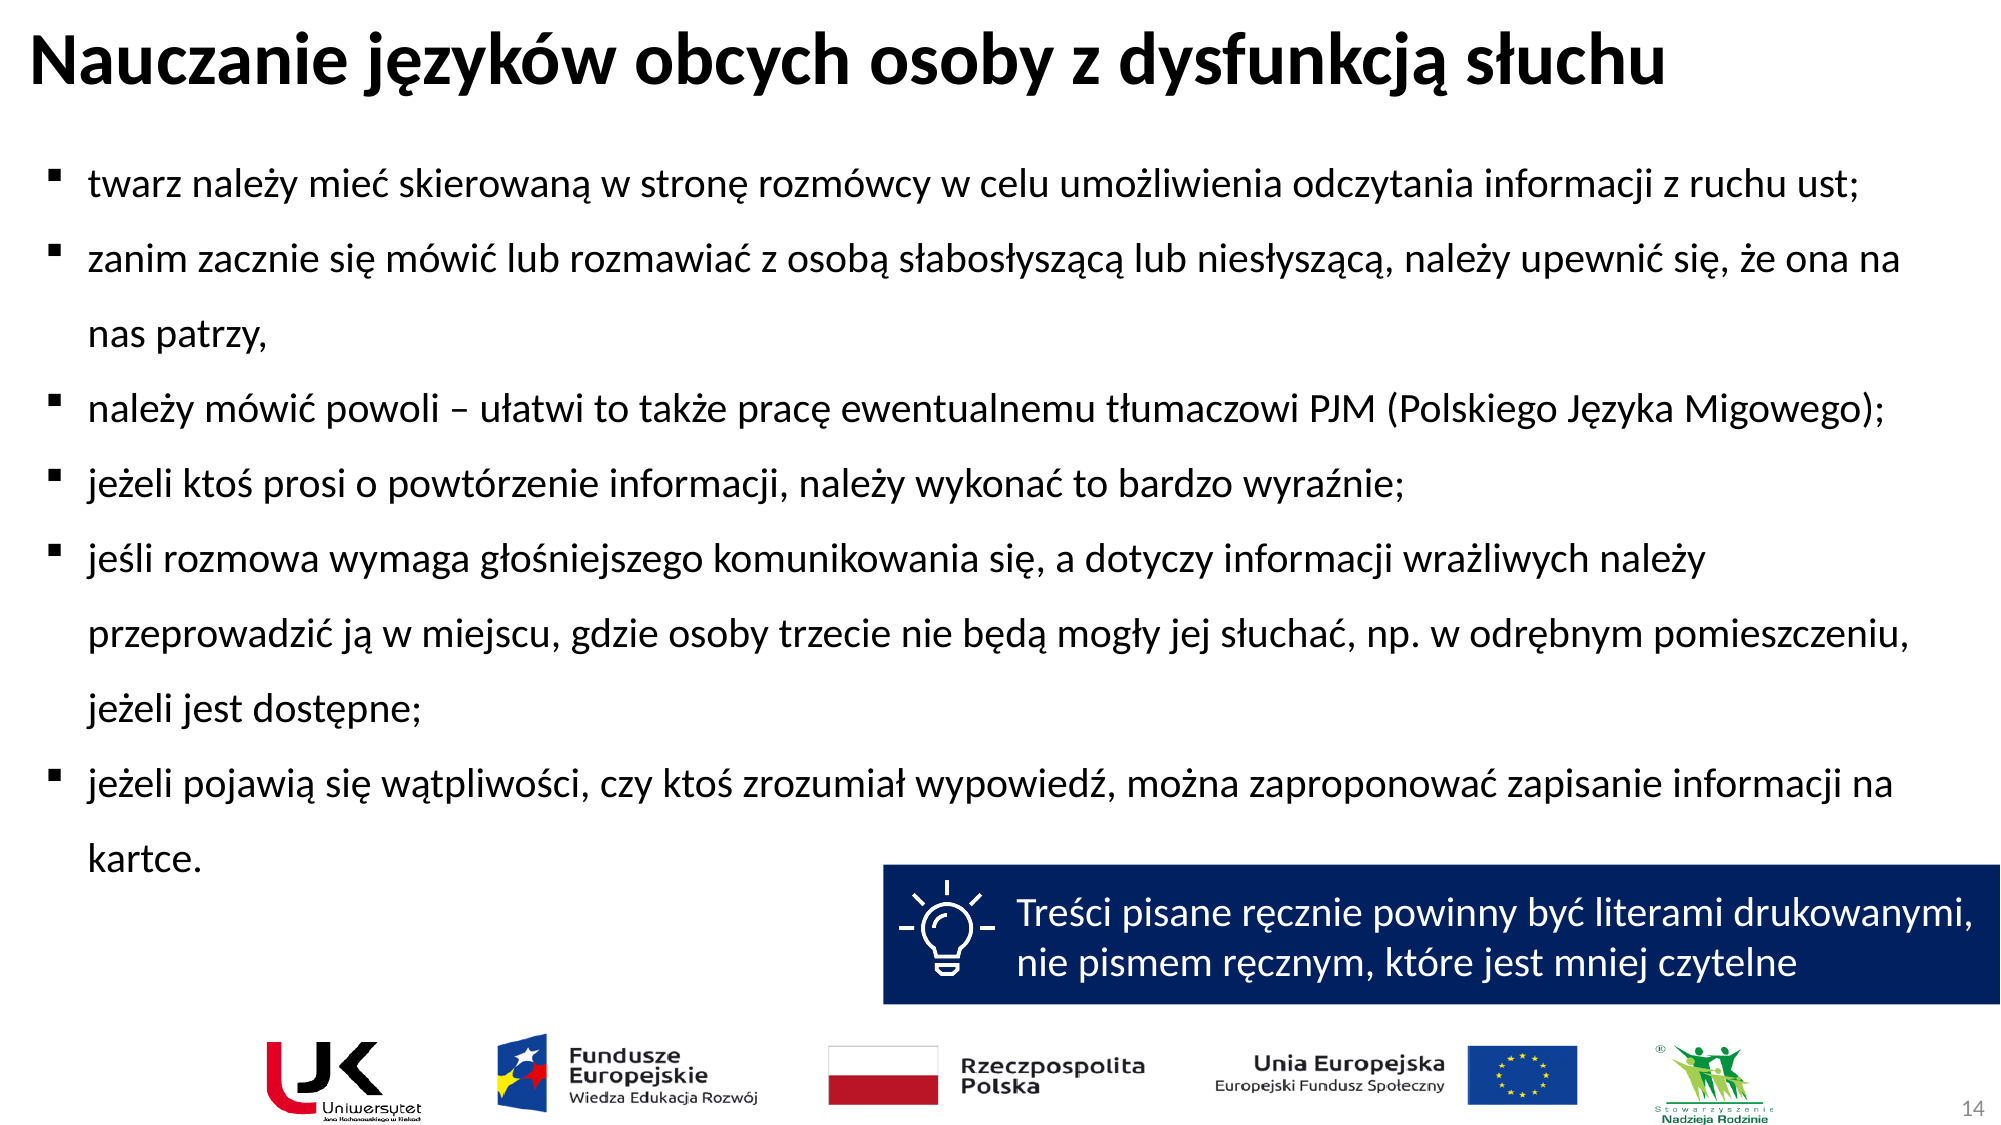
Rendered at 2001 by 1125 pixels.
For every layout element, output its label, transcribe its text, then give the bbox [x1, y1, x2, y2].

picture [1655, 1044, 1774, 1125]
list twarz należy mieć skierowaną w stronę rozmówcy w celu umożliwienia odczytania informacji z ruchu ust; zanim zacznie się mówić lub rozmawiać z osobą słabosłyszącą lub niesłyszącą, należy upewnić się, że ona na nas patrzy, należy mówić powoli – ułatwi to także pracę ewentualnemu tłumaczowi PJM (Polskiego Języka Migowego); jeżeli ktoś prosi o powtórzenie informacji, należy wykonać to bardzo wyraźnie; jeśli rozmowa wymaga głośniejszego komunikowania się, a dotyczy informacji wrażliwych należy przeprowadzić ją w miejscu, gdzie osoby trzecie nie będą mogły jej słuchać, np. w odrębnym pomieszczeniu, jeżeli jest dostępne; jeżeli pojawią się wątpliwości, czy ktoś zrozumiał wypowiedź, można zaproponować zapisanie informacji na kartce. [29, 130, 1941, 865]
text_box Treści pisane ręcznie powinny być literami drukowanymi, nie pismem ręcznym, które jest mniej czytelne [882, 864, 2000, 1005]
picture [883, 864, 1011, 992]
picture [463, 1004, 1613, 1125]
title Nauczanie języków obcych osoby z dysfunkcją słuchu [29, 0, 1961, 109]
slide_number 14 [1832, 1089, 2000, 1125]
picture [266, 1042, 421, 1122]
